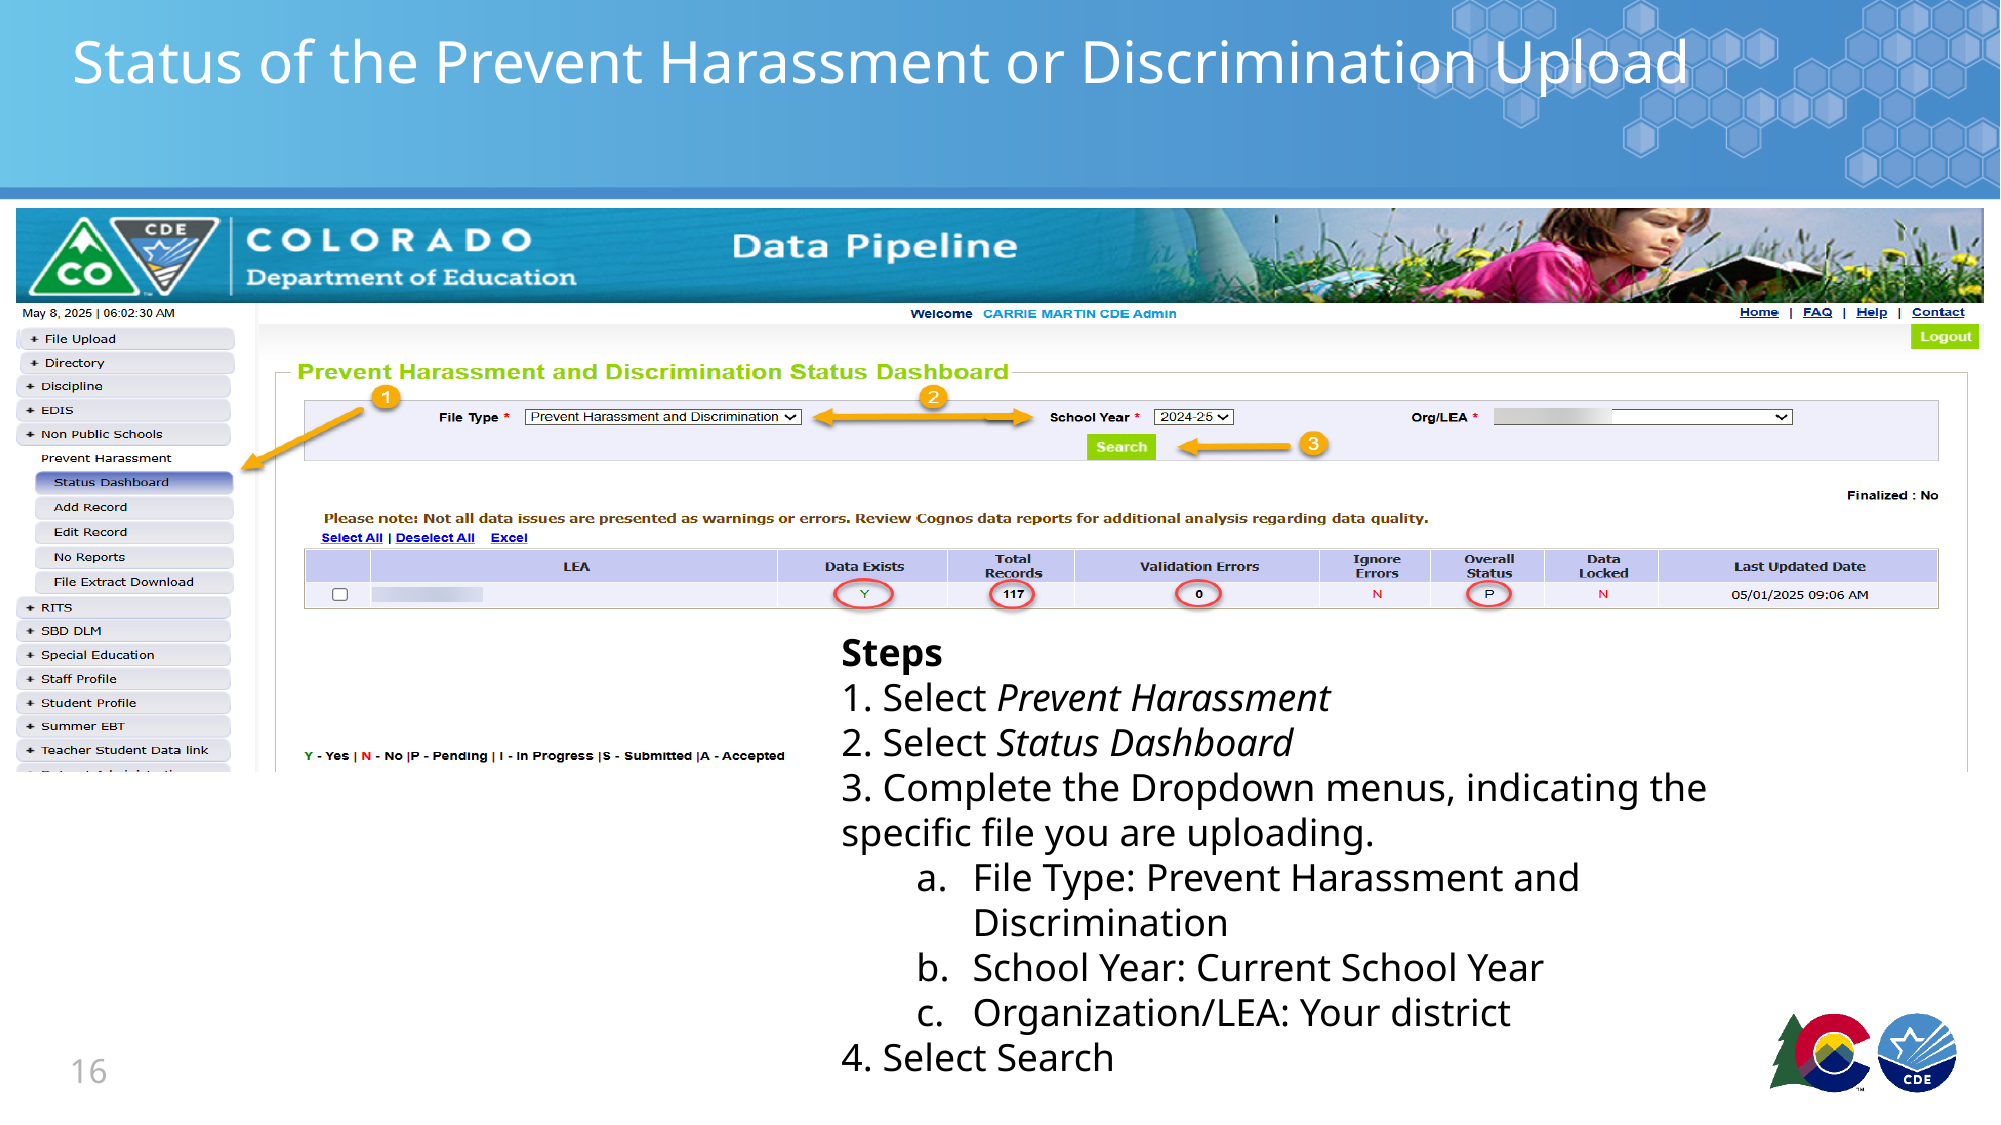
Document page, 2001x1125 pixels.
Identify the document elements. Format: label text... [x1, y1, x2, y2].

picture [1768, 1012, 1957, 1093]
picture [0, 0, 2000, 200]
title Status of the Prevent Harassment or Discrimination Upload [72, 33, 1928, 182]
text_box Steps 1. Select Prevent Harassment 2. Select Status Dashboard 3. Complete the Dropdown menus, indicating the specific file you are uploading. File Type: Prevent Harassment and Discrimination School Year: Current School Year Organization/LEA: Your district 4. Select Search [826, 772, 1758, 1087]
picture [16, 208, 1984, 772]
slide_number 16 [54, 1042, 191, 1103]
